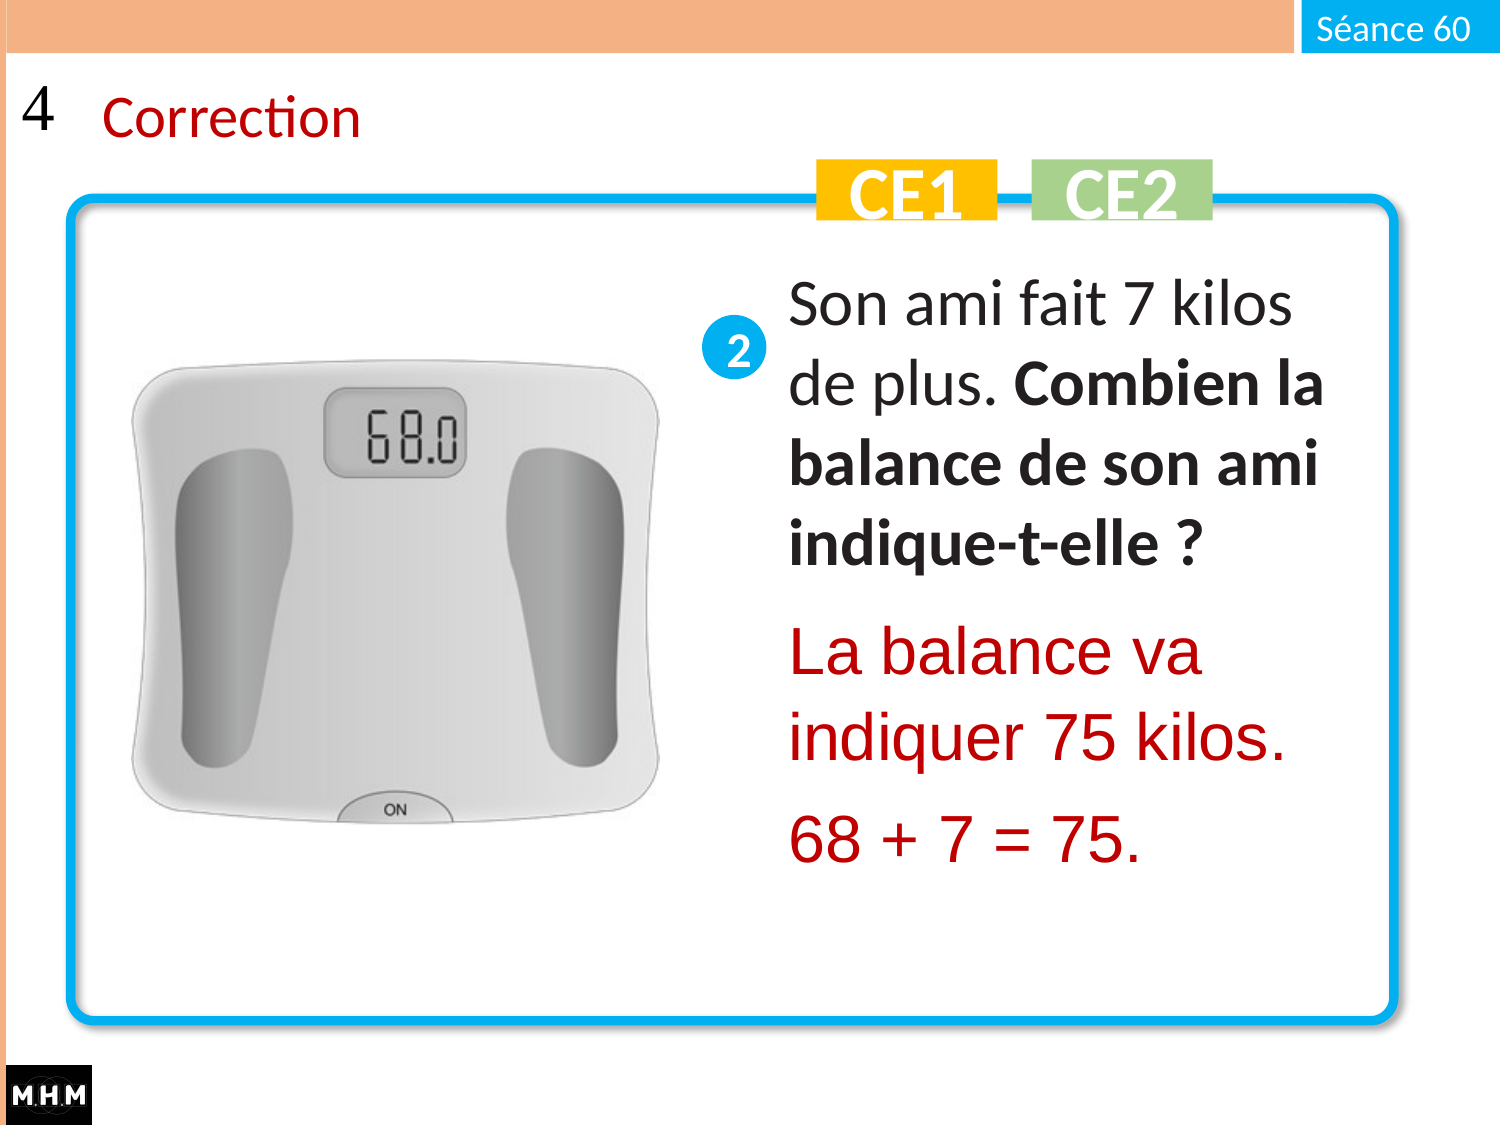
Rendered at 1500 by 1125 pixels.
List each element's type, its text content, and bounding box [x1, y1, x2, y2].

title Correction [87, 32, 1382, 158]
text_box La balance va indiquer 75 kilos. 68 + 7 = 75. [773, 594, 1369, 676]
text_box Son ami fait 7 kilos de plus. Combien la balance de son ami indique-t-elle ? [773, 251, 1382, 860]
text_box CE1 [815, 158, 998, 221]
picture [131, 358, 660, 826]
text_box [69, 197, 1395, 1022]
text_box CE2 [1031, 158, 1214, 221]
picture [6, 1065, 92, 1125]
text_box 2 [701, 313, 768, 381]
